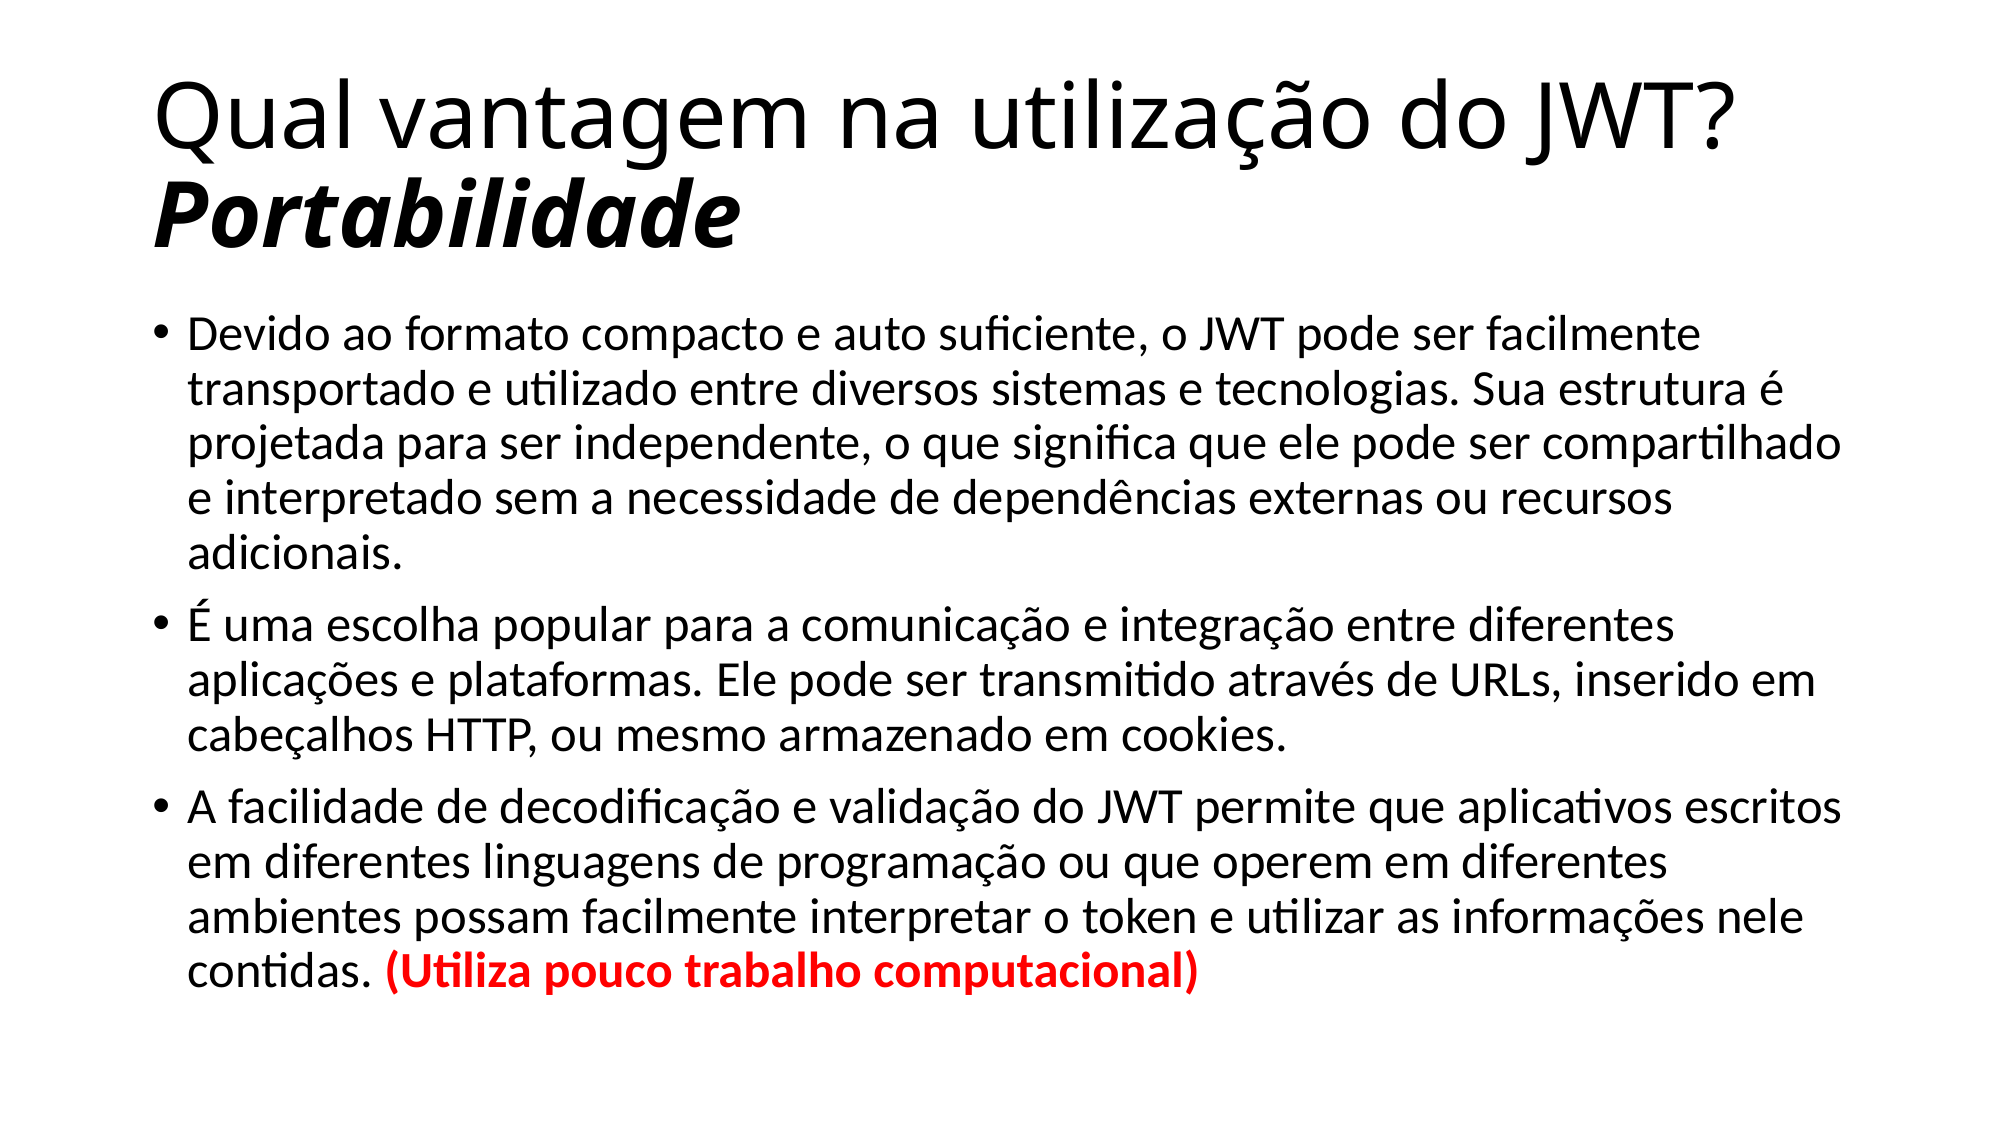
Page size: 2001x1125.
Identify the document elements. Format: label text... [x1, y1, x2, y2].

title Qual vantagem na utilização do JWT? Portabilidade [137, 59, 1863, 278]
list Devido ao formato compacto e auto suficiente, o JWT pode ser facilmente transportado e utilizado entre diversos sistemas e tecnologias. Sua estrutura é projetada para ser independente, o que significa que ele pode ser compartilhado e interpretado sem a necessidade de dependências externas ou recursos adicionais. É uma escolha popular para a comunicação e integração entre diferentes aplicações e plataformas. Ele pode ser transmitido através de URLs, inserido em cabeçalhos HTTP, ou mesmo armazenado em cookies. A facilidade de decodificação e validação do JWT permite que aplicativos escritos em diferentes linguagens de programação ou que operem em diferentes ambientes possam facilmente interpretar o token e utilizar as informações nele contidas. (Utiliza pouco trabalho computacional) [137, 299, 1863, 1014]
